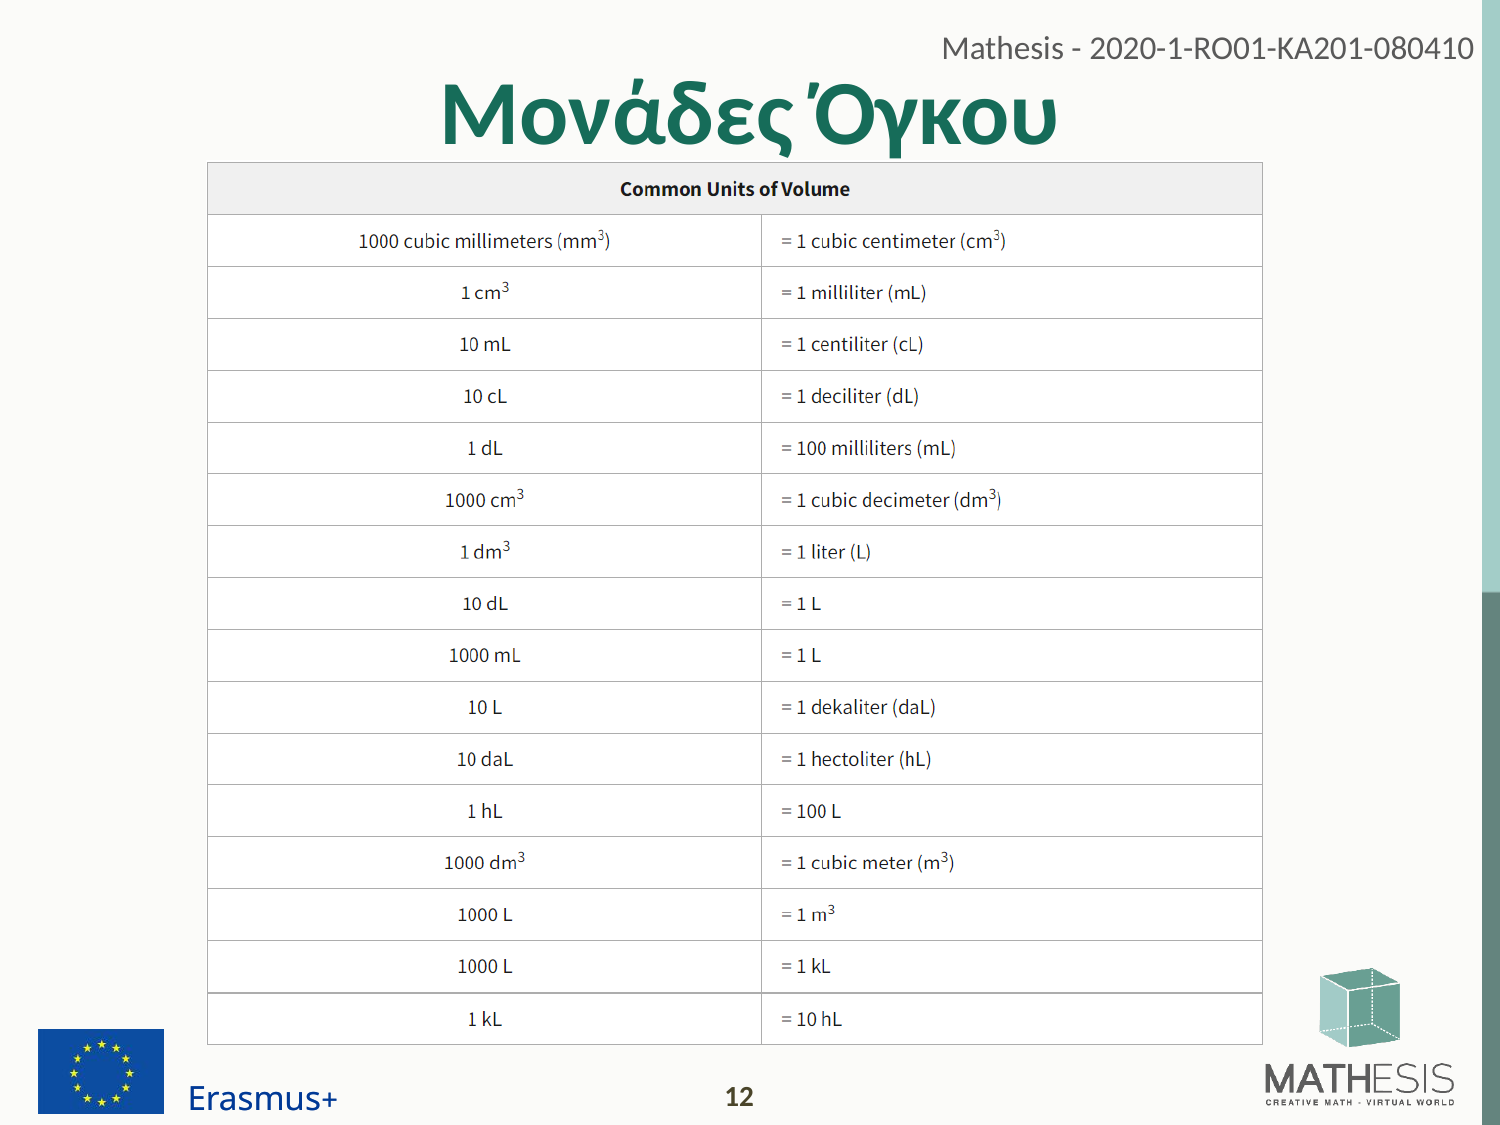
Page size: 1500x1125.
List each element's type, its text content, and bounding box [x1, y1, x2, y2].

title Μονάδες Όγκου [75, 45, 1425, 233]
picture [38, 1029, 164, 1114]
picture [206, 160, 1263, 1045]
